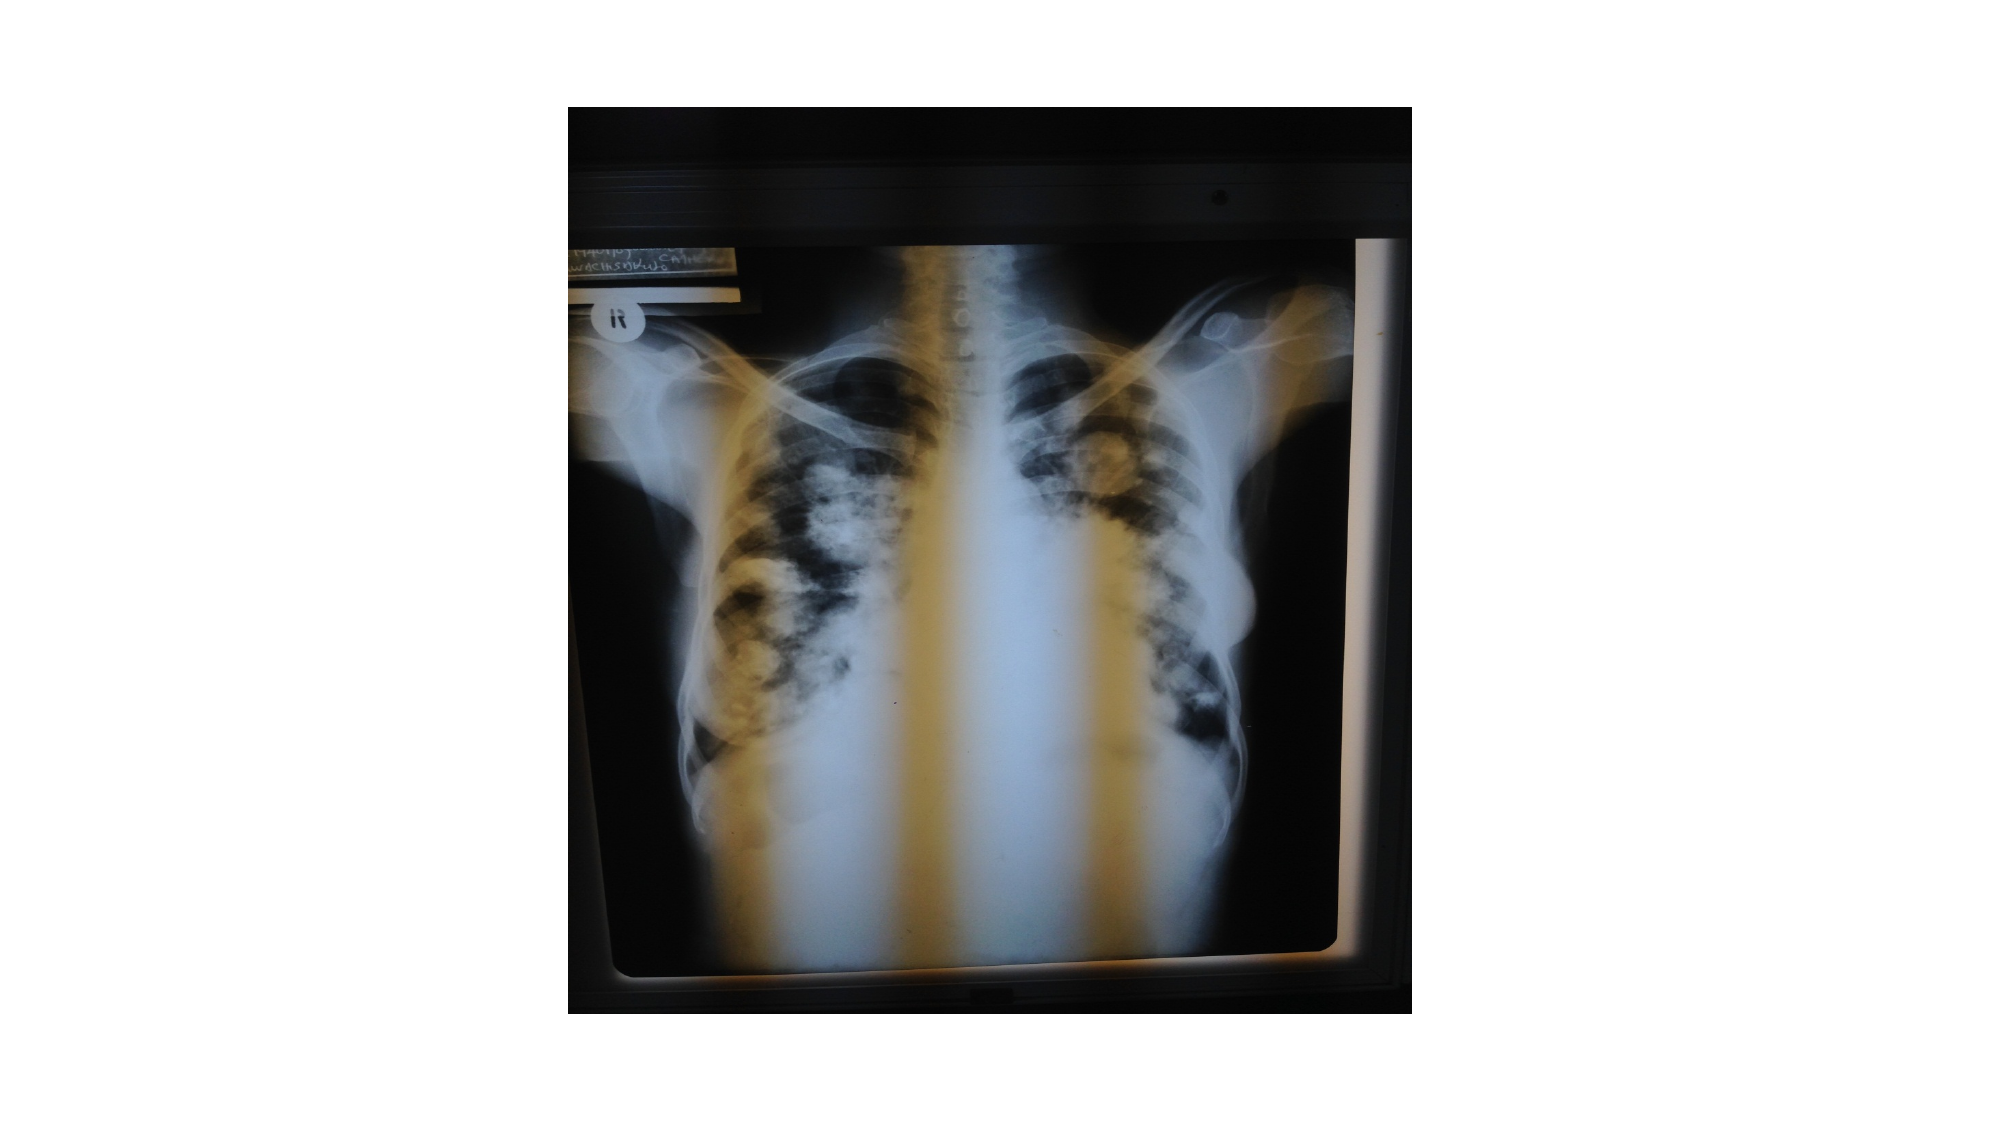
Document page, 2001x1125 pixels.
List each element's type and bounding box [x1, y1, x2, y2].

list [568, 107, 1412, 1014]
